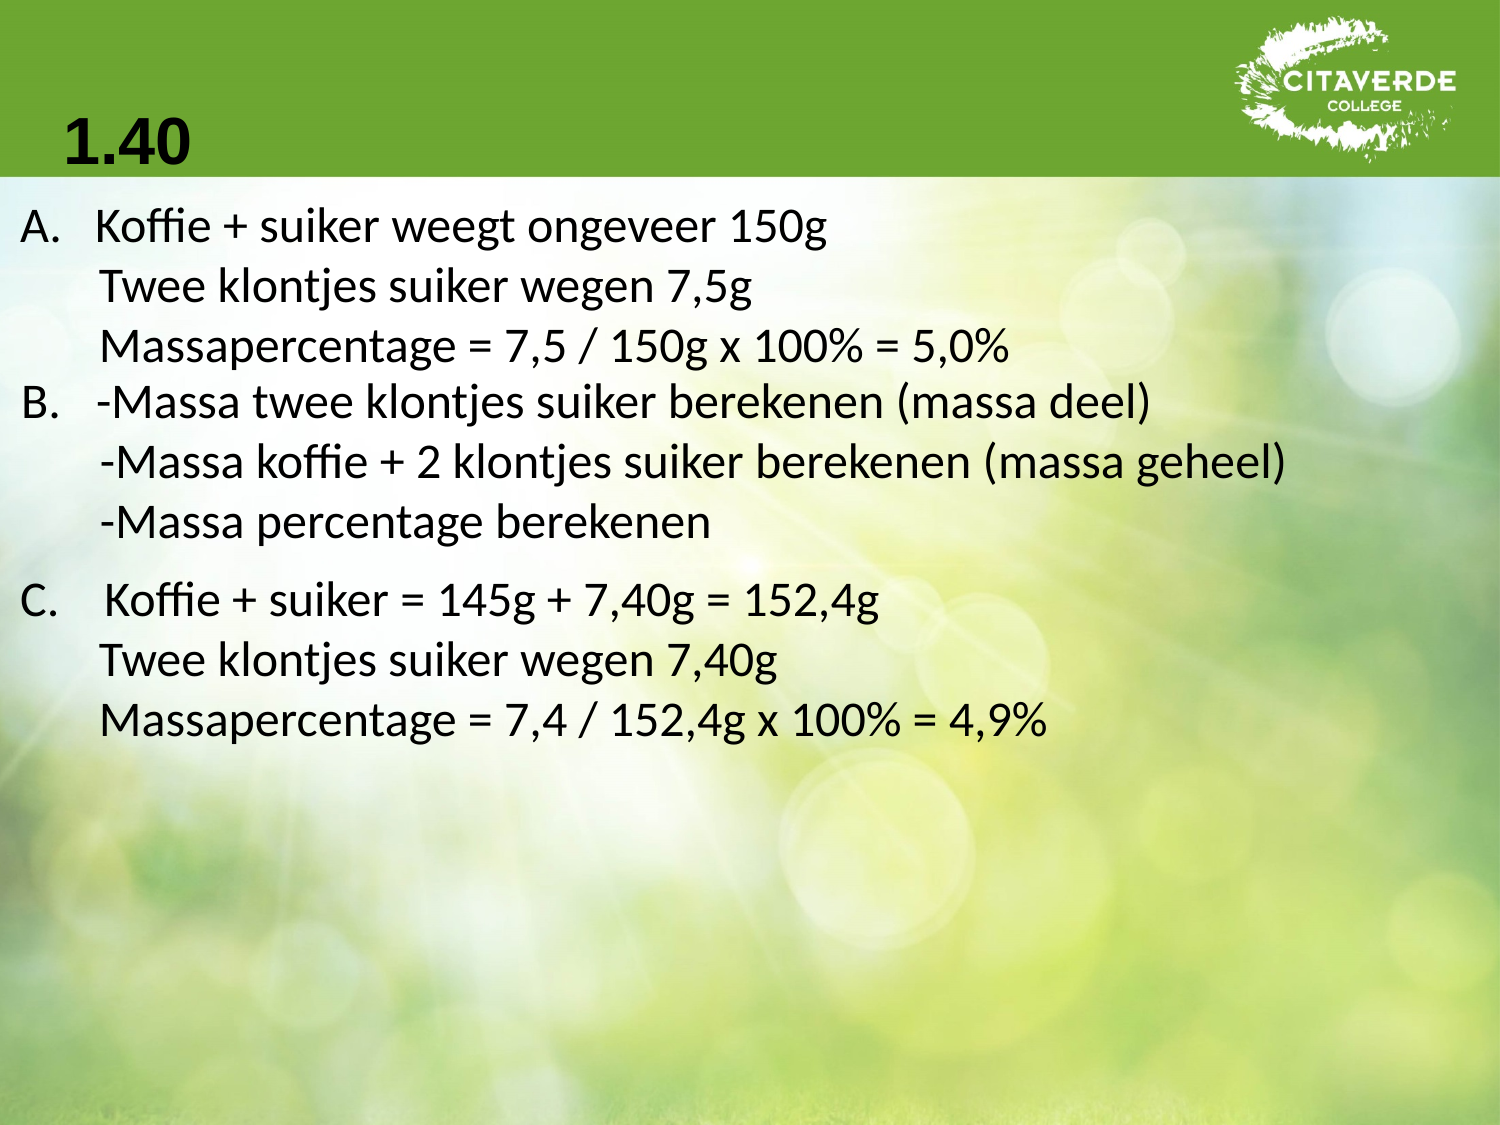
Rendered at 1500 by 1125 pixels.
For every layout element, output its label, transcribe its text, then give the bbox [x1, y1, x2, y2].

text_box C. Koffie + suiker = 145g + 7,40g = 152,4g Twee klontjes suiker wegen 7,40g Massapercentage = 7,4 / 152,4g x 100% = 4,9% [5, 558, 1500, 754]
text_box Koffie + suiker weegt ongeveer 150g Twee klontjes suiker wegen 7,5g Massapercentage = 7,5 / 150g x 100% = 5,0% [5, 184, 1500, 380]
text_box -Massa twee klontjes suiker berekenen (massa deel) -Massa koffie + 2 klontjes suiker berekenen (massa geheel) -Massa percentage berekenen [6, 361, 1500, 557]
text_box 1.40 [48, 90, 285, 184]
picture [0, 0, 1500, 1125]
